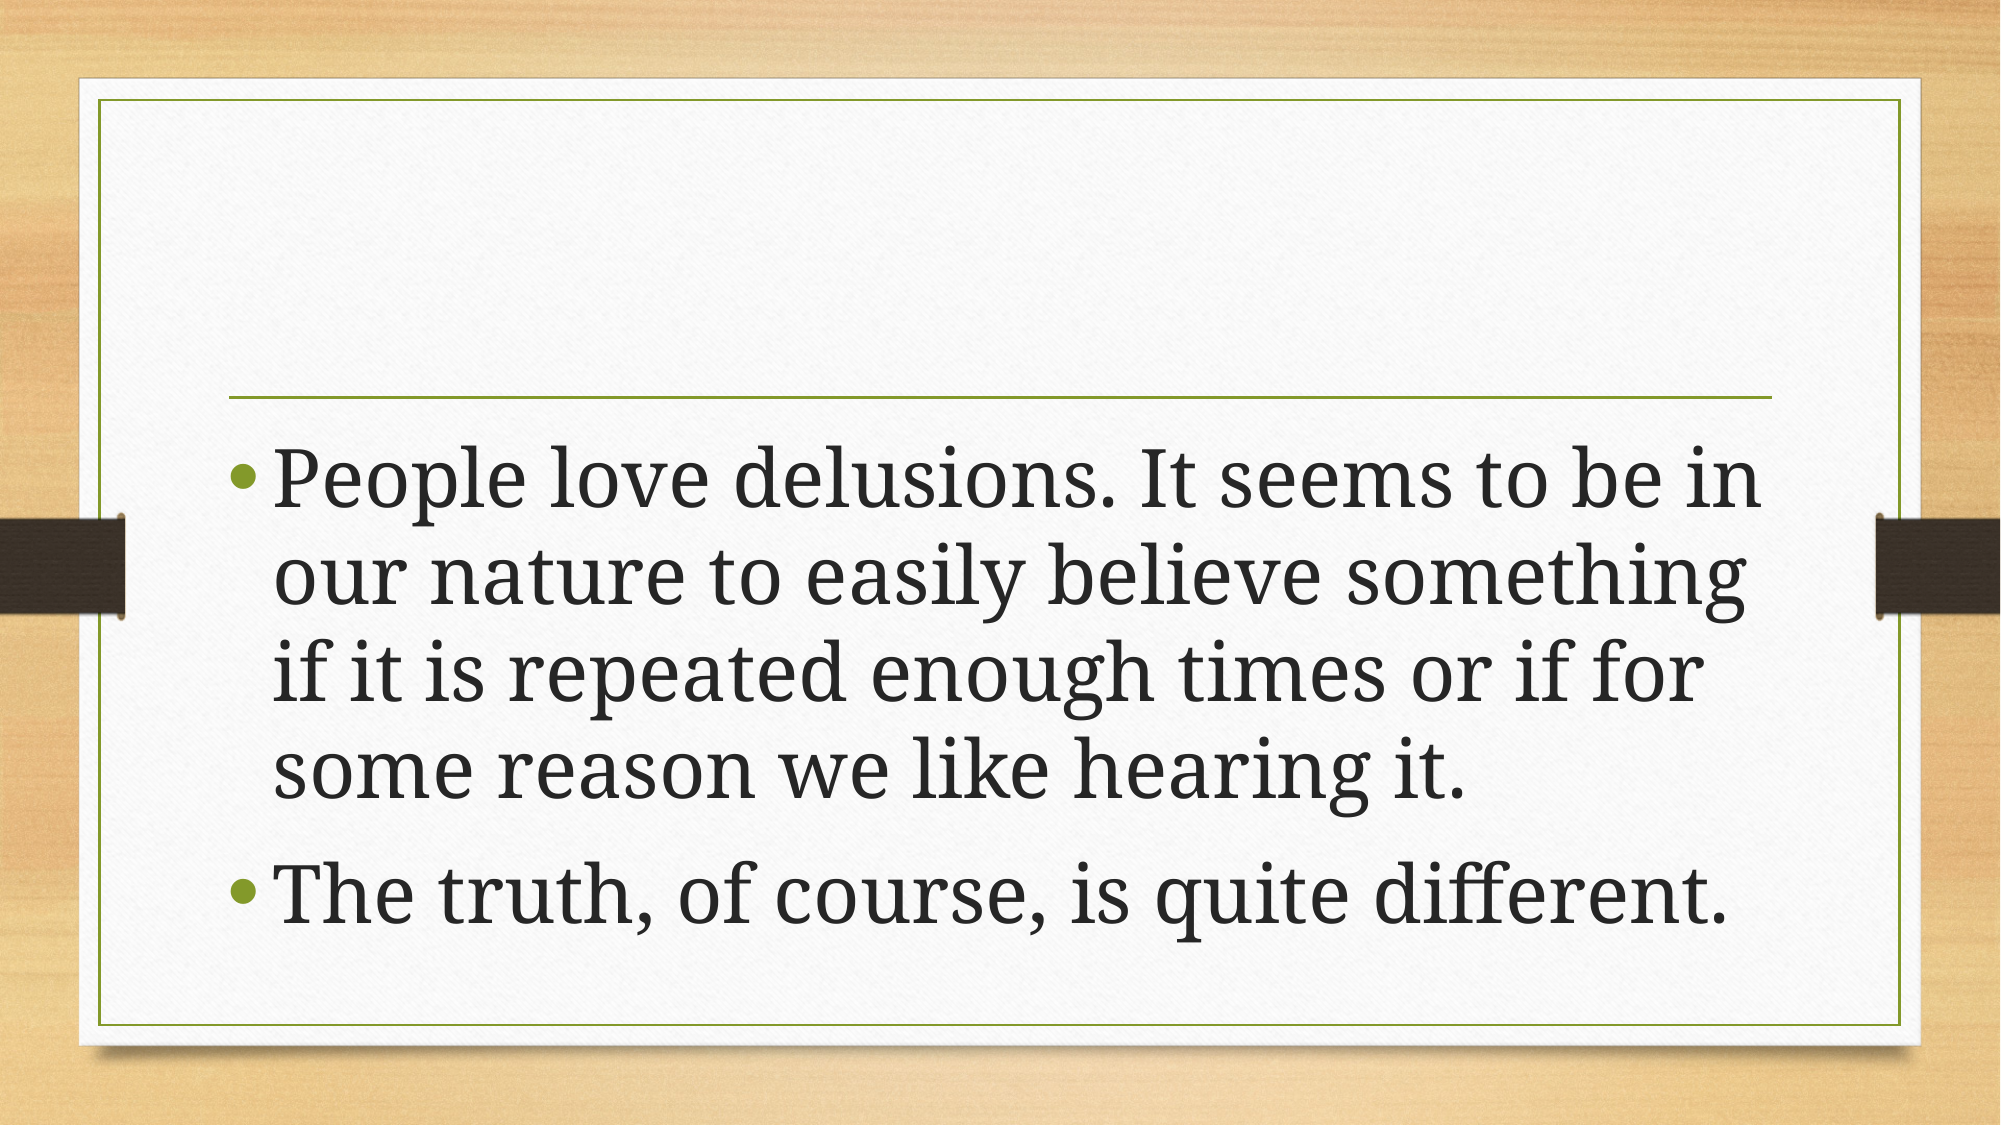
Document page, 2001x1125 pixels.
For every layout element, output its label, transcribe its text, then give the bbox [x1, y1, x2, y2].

picture [0, 0, 2001, 1125]
list People love delusions. It seems to be in our nature to easily believe something if it is repeated enough times or if for some reason we like hearing it. The truth, of course, is quite different. [212, 419, 1788, 964]
